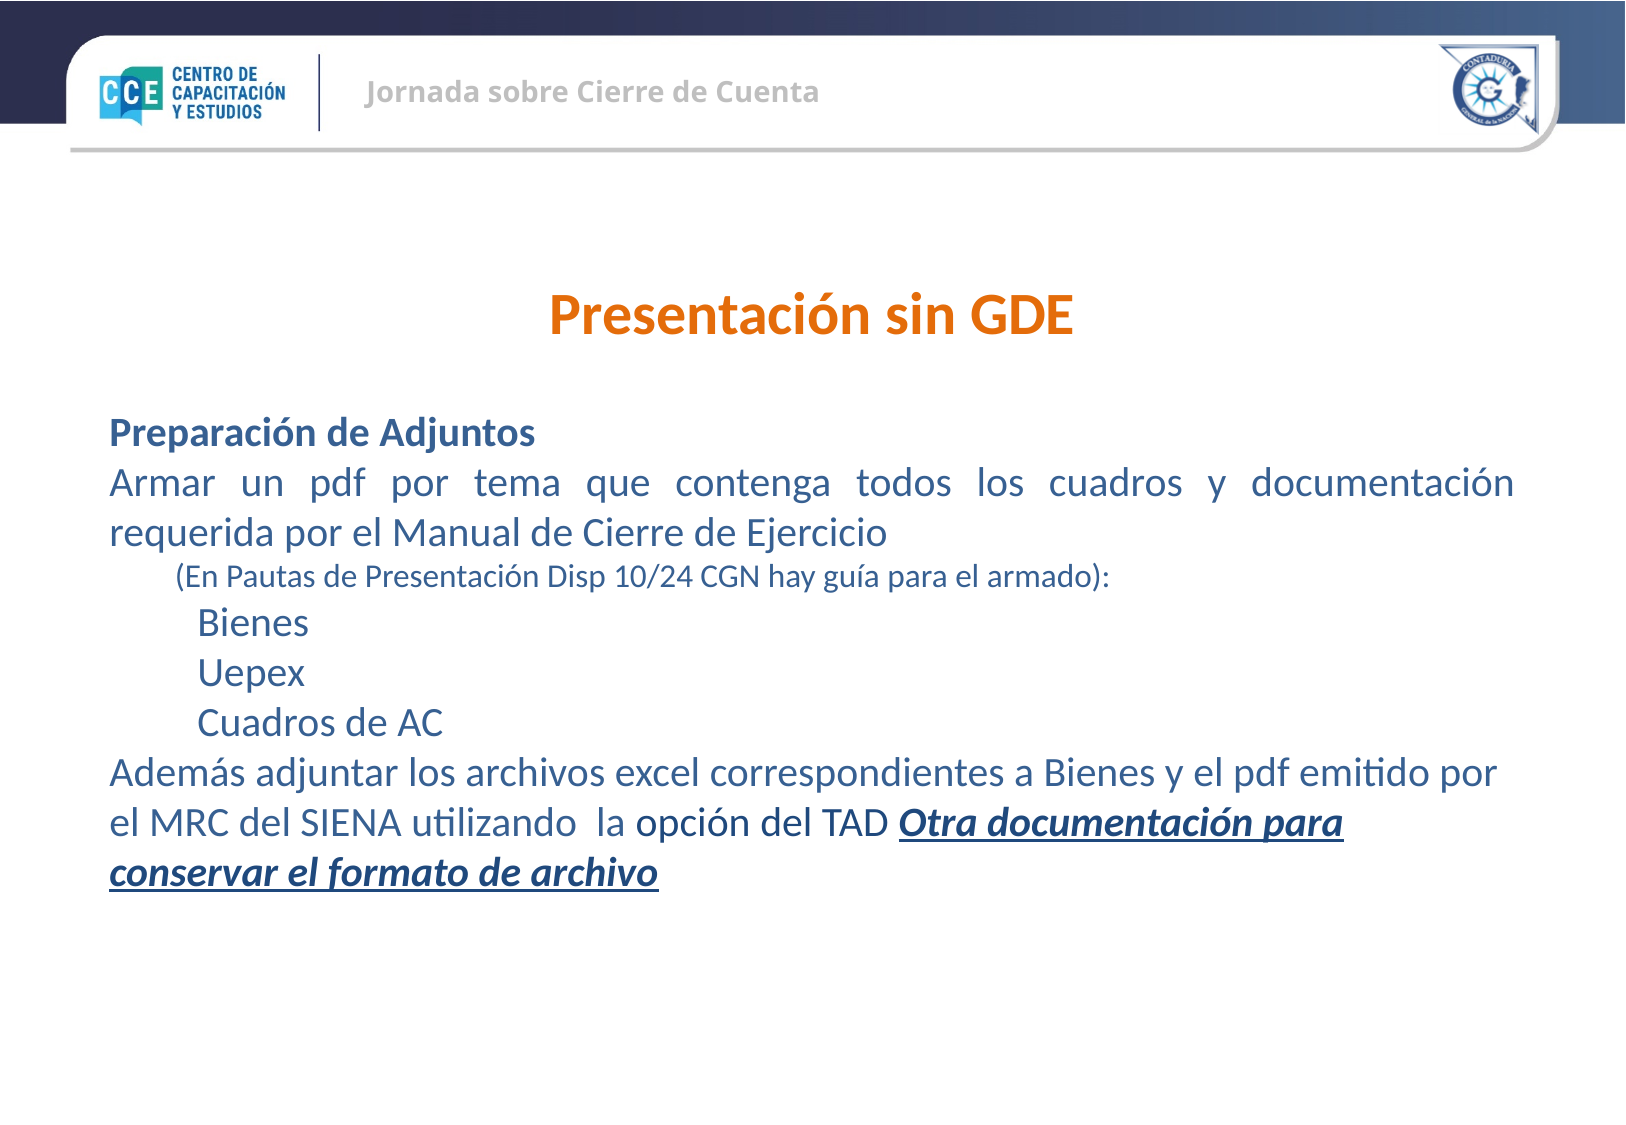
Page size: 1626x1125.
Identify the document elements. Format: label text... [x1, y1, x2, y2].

title Presentación sin GDE [0, 267, 1625, 355]
list Preparación de Adjuntos Armar un pdf por tema que contenga todos los cuadros y documentación requerida por el Manual de Cierre de Ejercicio (En Pautas de Presentación Disp 10/24 CGN hay guía para el armado): Bienes Uepex Cuadros de AC Además adjuntar los archivos excel correspondientes a Bienes y el pdf emitido por el MRC del SIENA utilizando la opción del TAD Otra documentación para conservar el formato de archivo [94, 397, 1531, 986]
picture [0, 1, 1625, 156]
